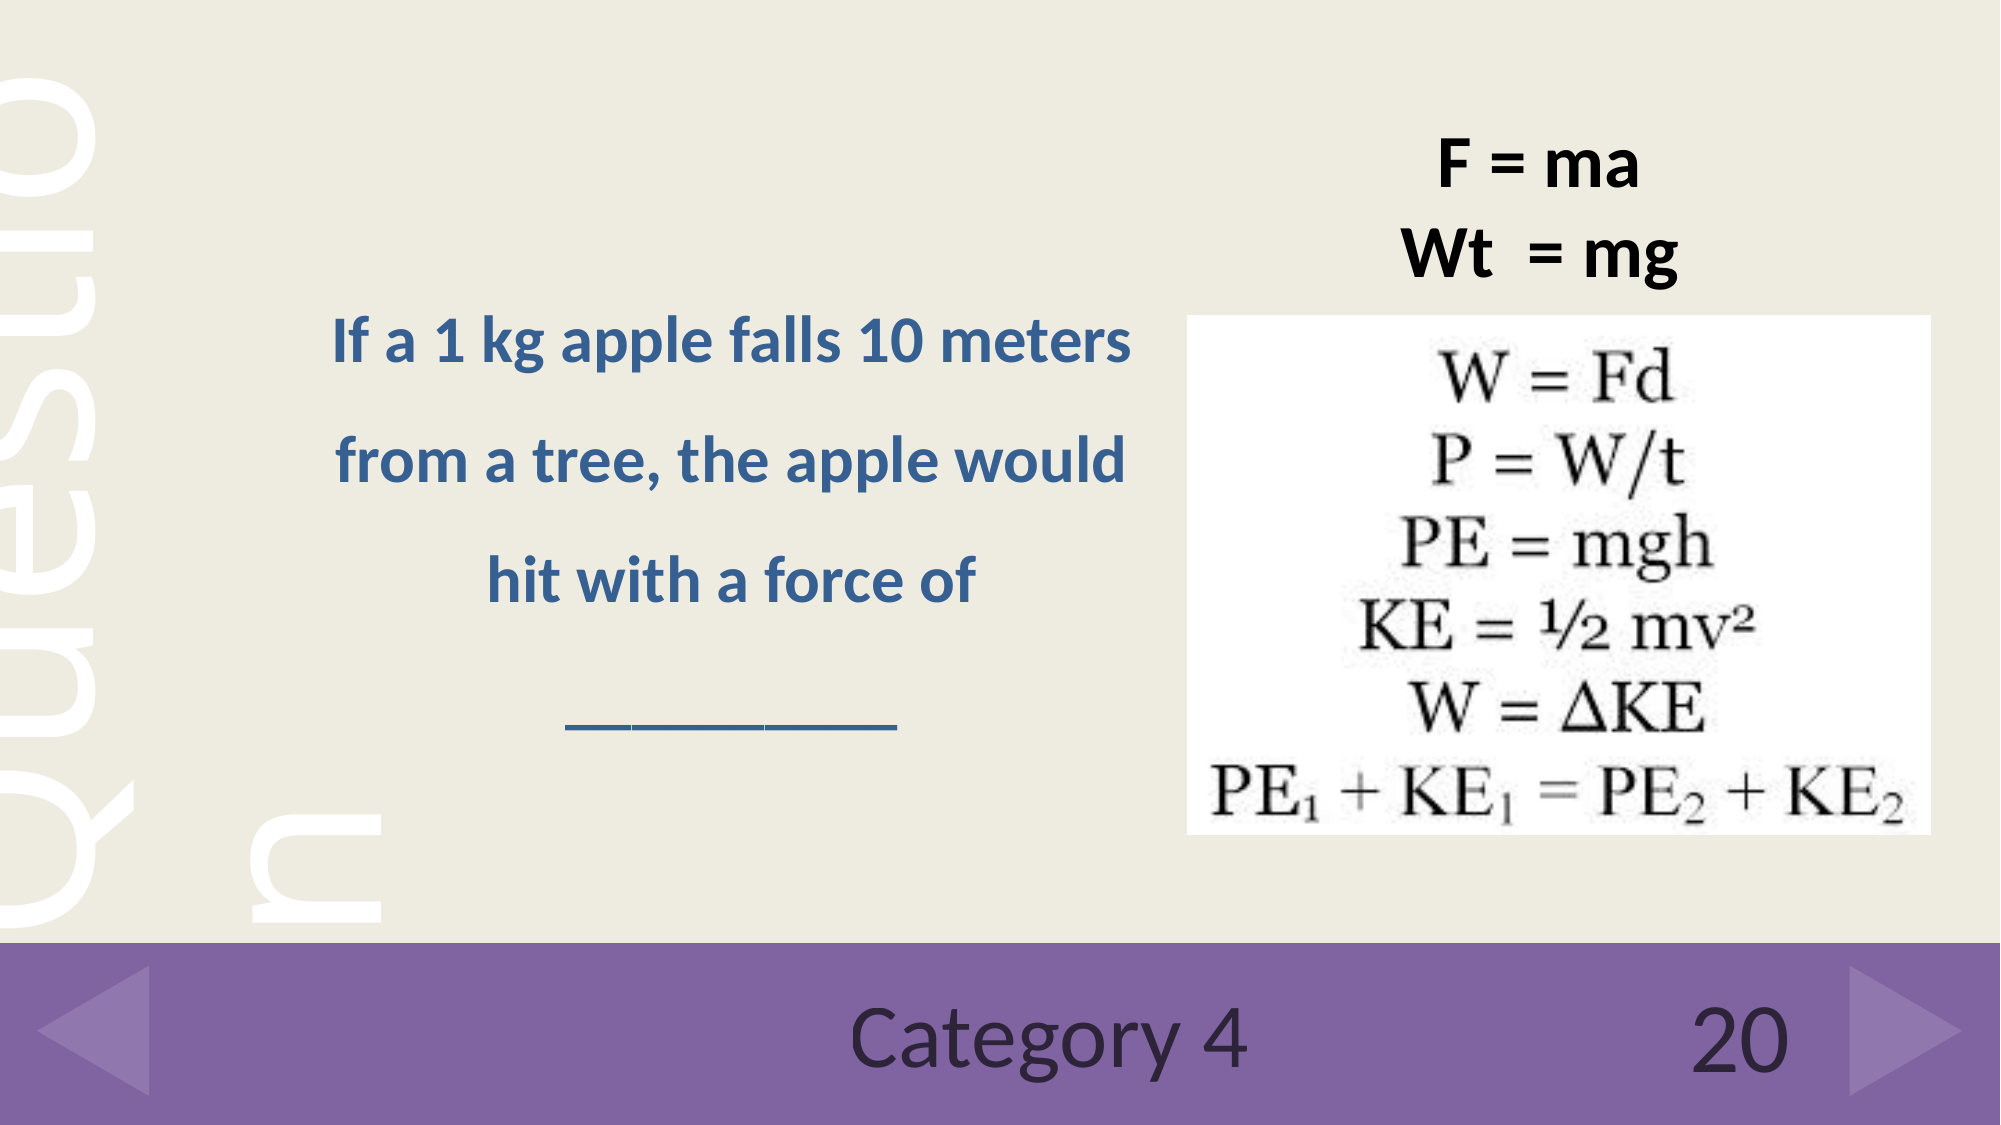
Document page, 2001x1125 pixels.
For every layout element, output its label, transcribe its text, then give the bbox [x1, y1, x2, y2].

list If a 1 kg apple falls 10 meters from a tree, the apple would hit with a force of __________ [302, 125, 1162, 866]
text_box F = ma Wt = mg [1295, 105, 1784, 300]
picture [1187, 315, 1931, 835]
title Category 4 [150, 937, 1950, 1125]
